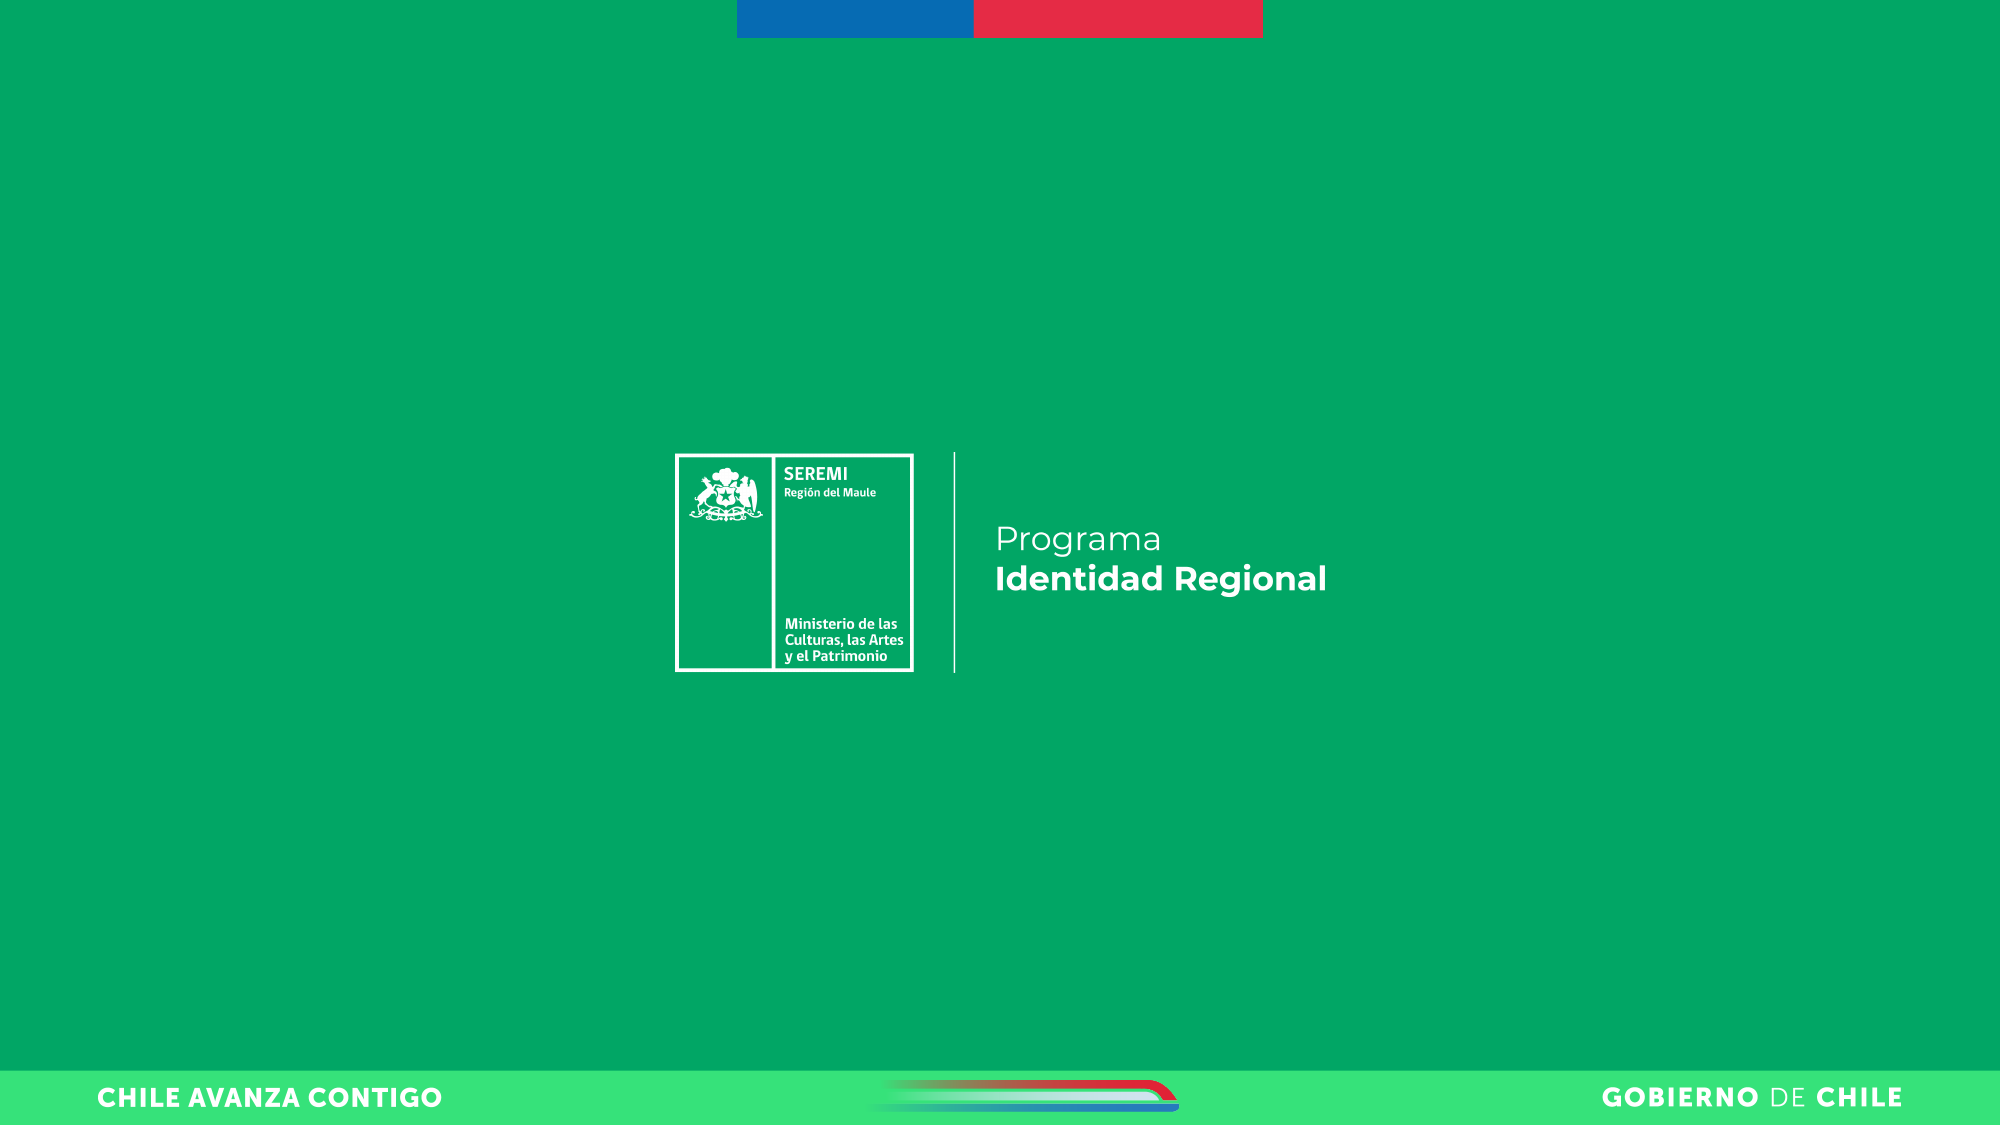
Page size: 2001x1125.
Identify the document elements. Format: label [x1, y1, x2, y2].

picture [98, 1080, 1902, 1112]
text_box [0, 1070, 2000, 1125]
picture [0, 0, 2000, 1070]
